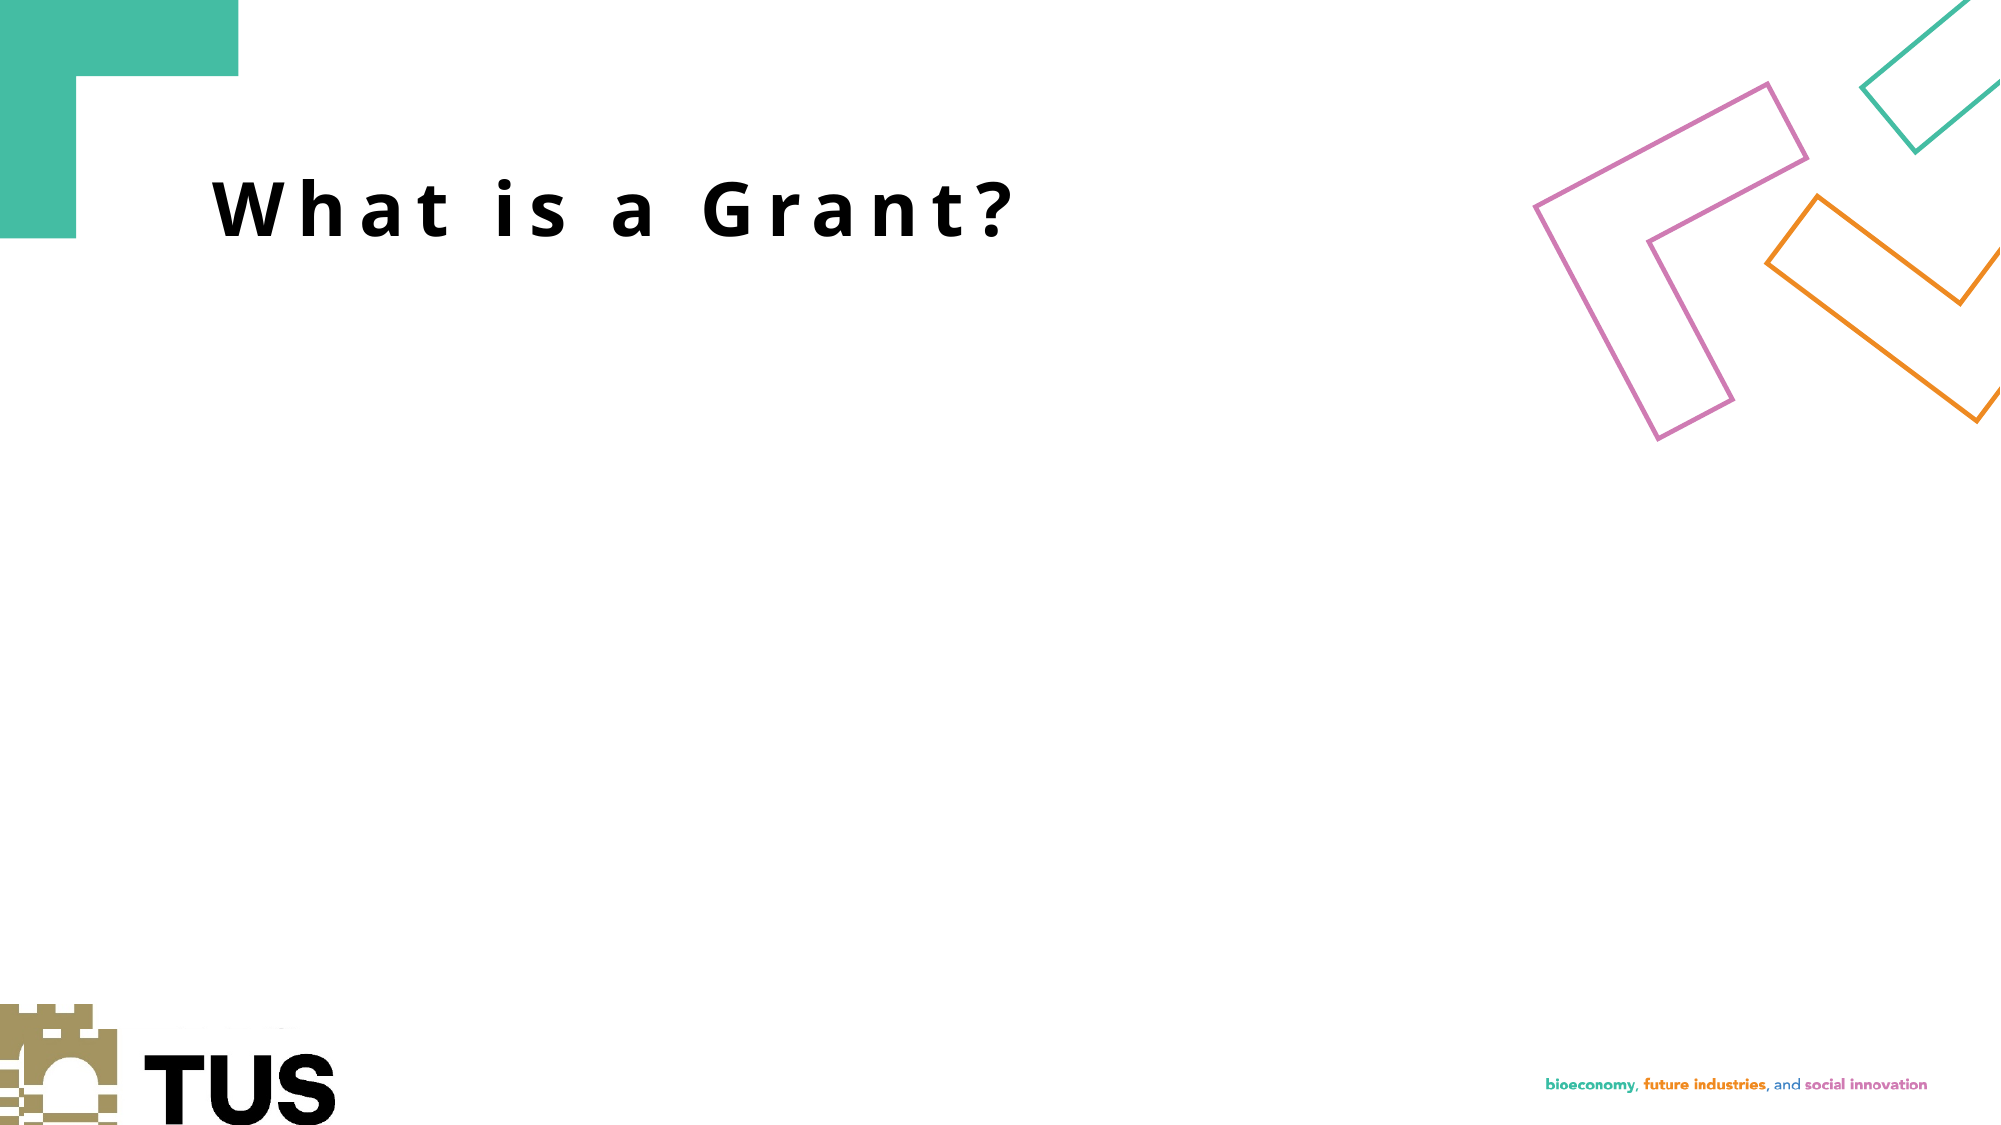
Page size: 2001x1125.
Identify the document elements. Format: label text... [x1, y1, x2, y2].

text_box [1581, 0, 2000, 393]
list What is a Grant? [197, 154, 1581, 287]
picture [1538, 1066, 1929, 1101]
picture [0, 1004, 335, 1125]
